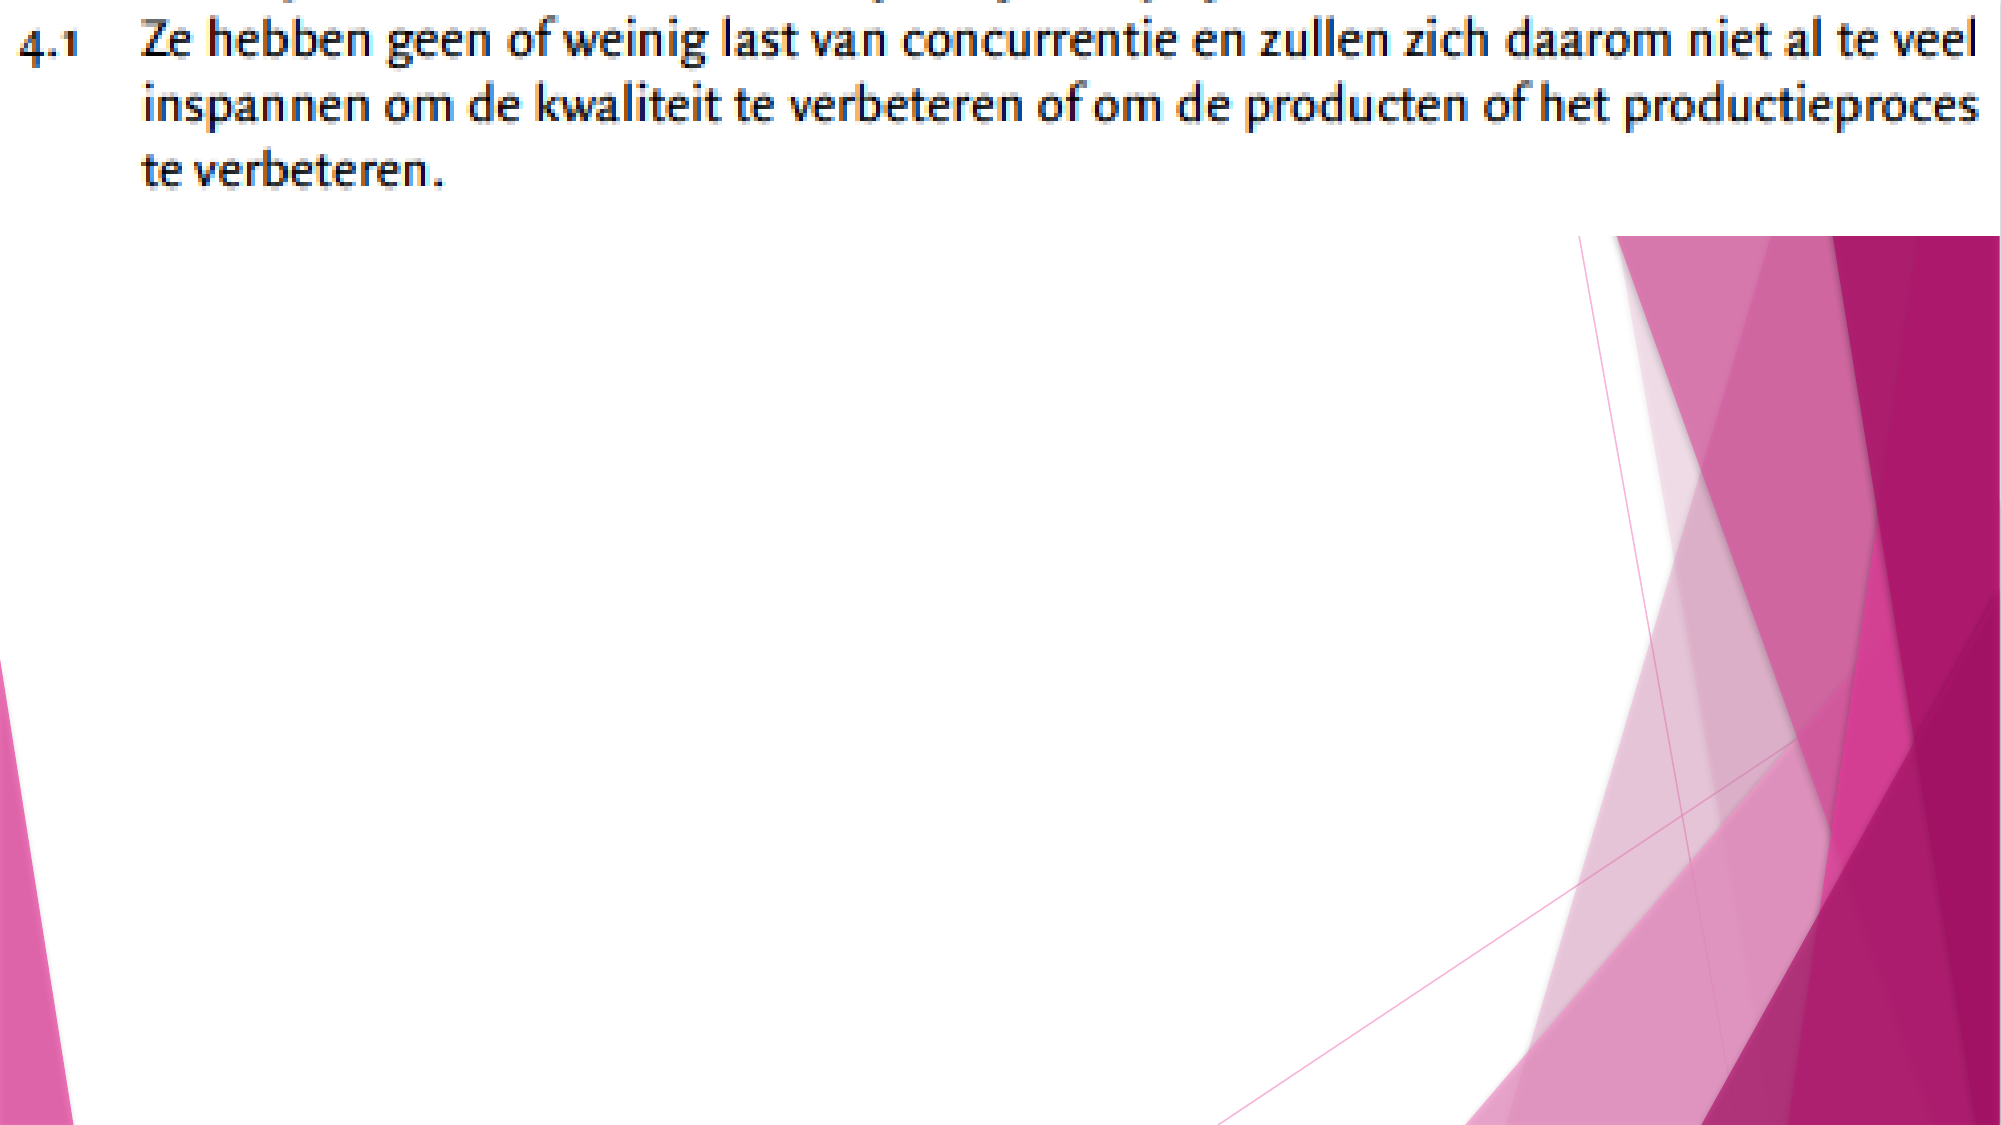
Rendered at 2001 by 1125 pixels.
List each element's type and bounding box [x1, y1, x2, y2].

picture [0, 0, 2000, 236]
